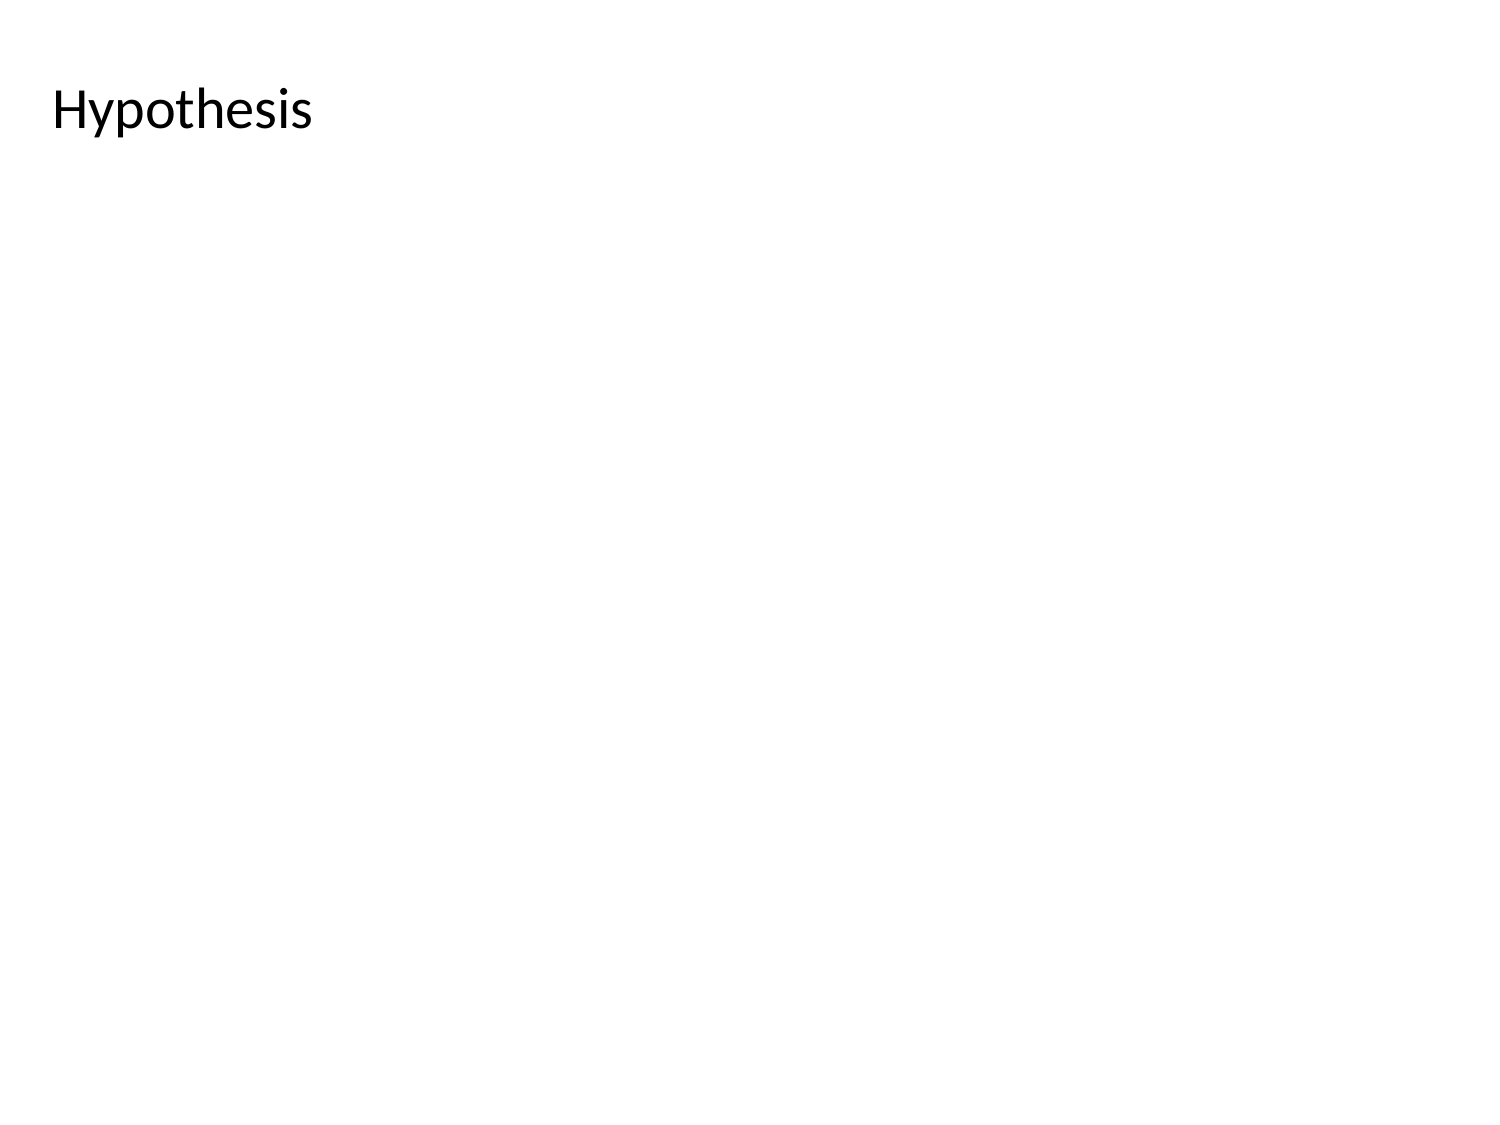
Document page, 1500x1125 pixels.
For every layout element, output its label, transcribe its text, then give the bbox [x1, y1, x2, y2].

text_box Hypothesis [37, 62, 588, 148]
